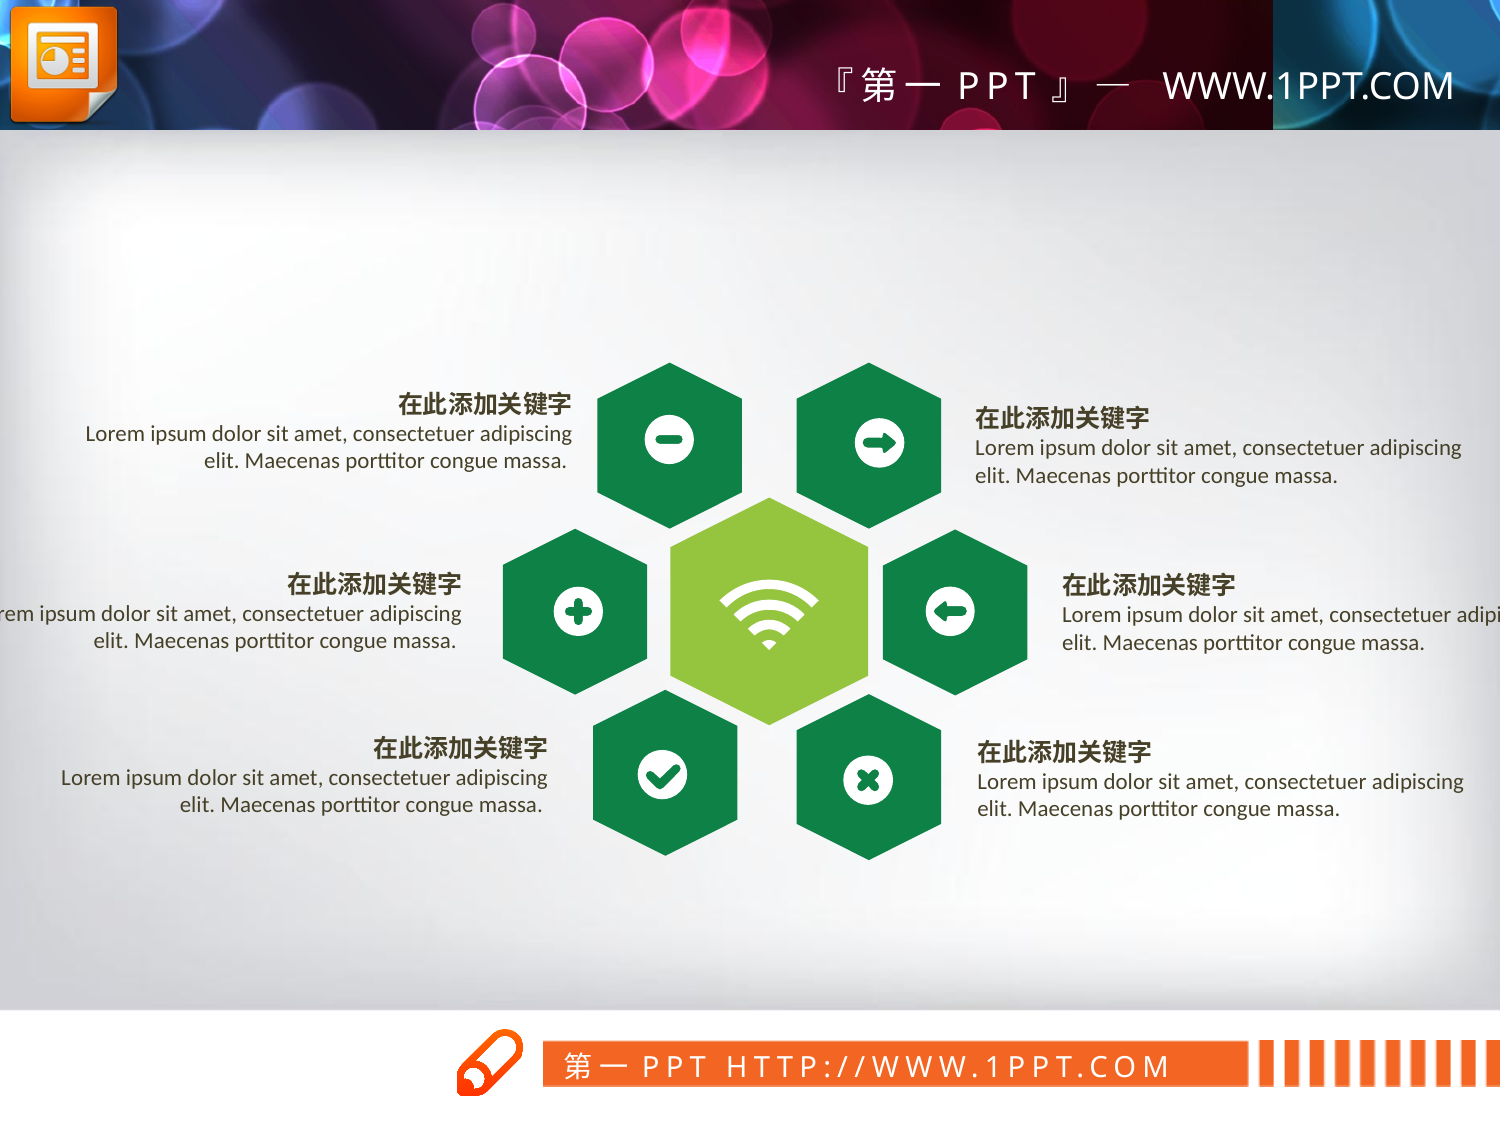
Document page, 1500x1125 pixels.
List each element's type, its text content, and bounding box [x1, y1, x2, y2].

text_box 在此添加关键字 Lorem ipsum dolor sit amet, consectetuer adipiscing elit. Maecenas porttitor congue massa. [57, 378, 593, 484]
text_box [747, 619, 791, 636]
text_box 在此添加关键字 Lorem ipsum dolor sit amet, consectetuer adipiscing elit. Maecenas porttitor congue massa. [1042, 559, 1500, 665]
text_box 在此添加关键字 Lorem ipsum dolor sit amet, consectetuer adipiscing elit. Maecenas porttitor congue massa. [957, 726, 1494, 832]
text_box [644, 414, 694, 465]
text_box [719, 579, 819, 608]
text_box [925, 586, 975, 637]
text_box 在此添加关键字 Lorem ipsum dolor sit amet, consectetuer adipiscing elit. Maecenas porttitor congue massa. [0, 558, 483, 664]
text_box [733, 599, 805, 622]
text_box [761, 639, 777, 651]
picture [543, 1040, 1500, 1087]
text_box [882, 529, 1028, 696]
text_box [553, 586, 603, 636]
text_box [843, 755, 894, 805]
text_box [652, 689, 678, 696]
text_box [502, 528, 648, 695]
text_box 在此添加关键字 Lorem ipsum dolor sit amet, consectetuer adipiscing elit. Maecenas porttitor congue massa. [32, 722, 569, 827]
text_box [670, 497, 869, 726]
text_box [796, 362, 942, 529]
picture [0, 0, 1500, 1012]
text_box [597, 362, 742, 529]
text_box [637, 749, 688, 800]
text_box 在此添加关键字 Lorem ipsum dolor sit amet, consectetuer adipiscing elit. Maecenas porttitor congue massa. [955, 392, 1491, 498]
text_box [796, 694, 942, 861]
text_box [854, 418, 905, 468]
text_box [593, 701, 738, 856]
text_box [641, 696, 741, 811]
